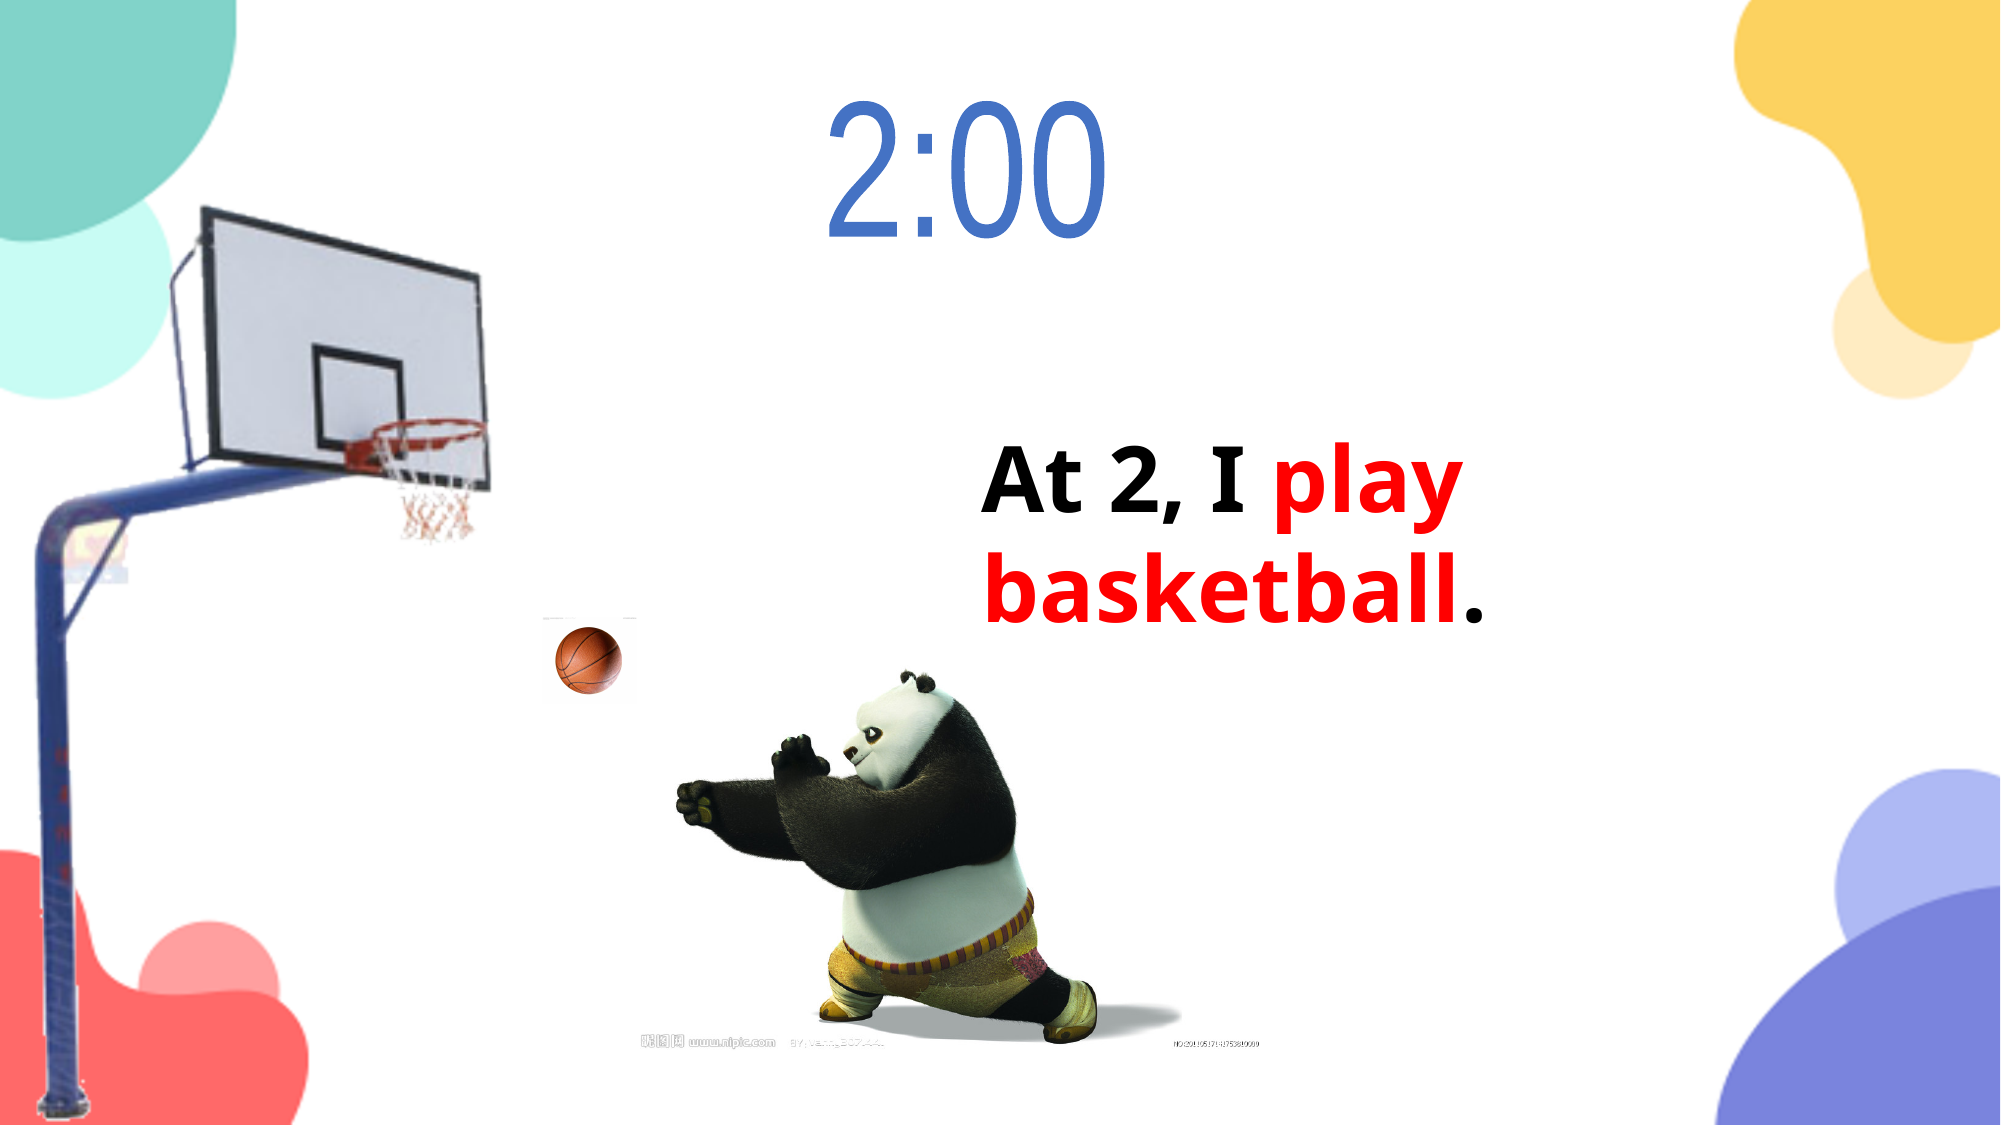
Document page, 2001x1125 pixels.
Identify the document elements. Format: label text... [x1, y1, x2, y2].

text_box At 2, I play basketball. [966, 413, 2000, 649]
picture [0, 0, 2001, 1125]
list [635, 660, 1264, 1051]
